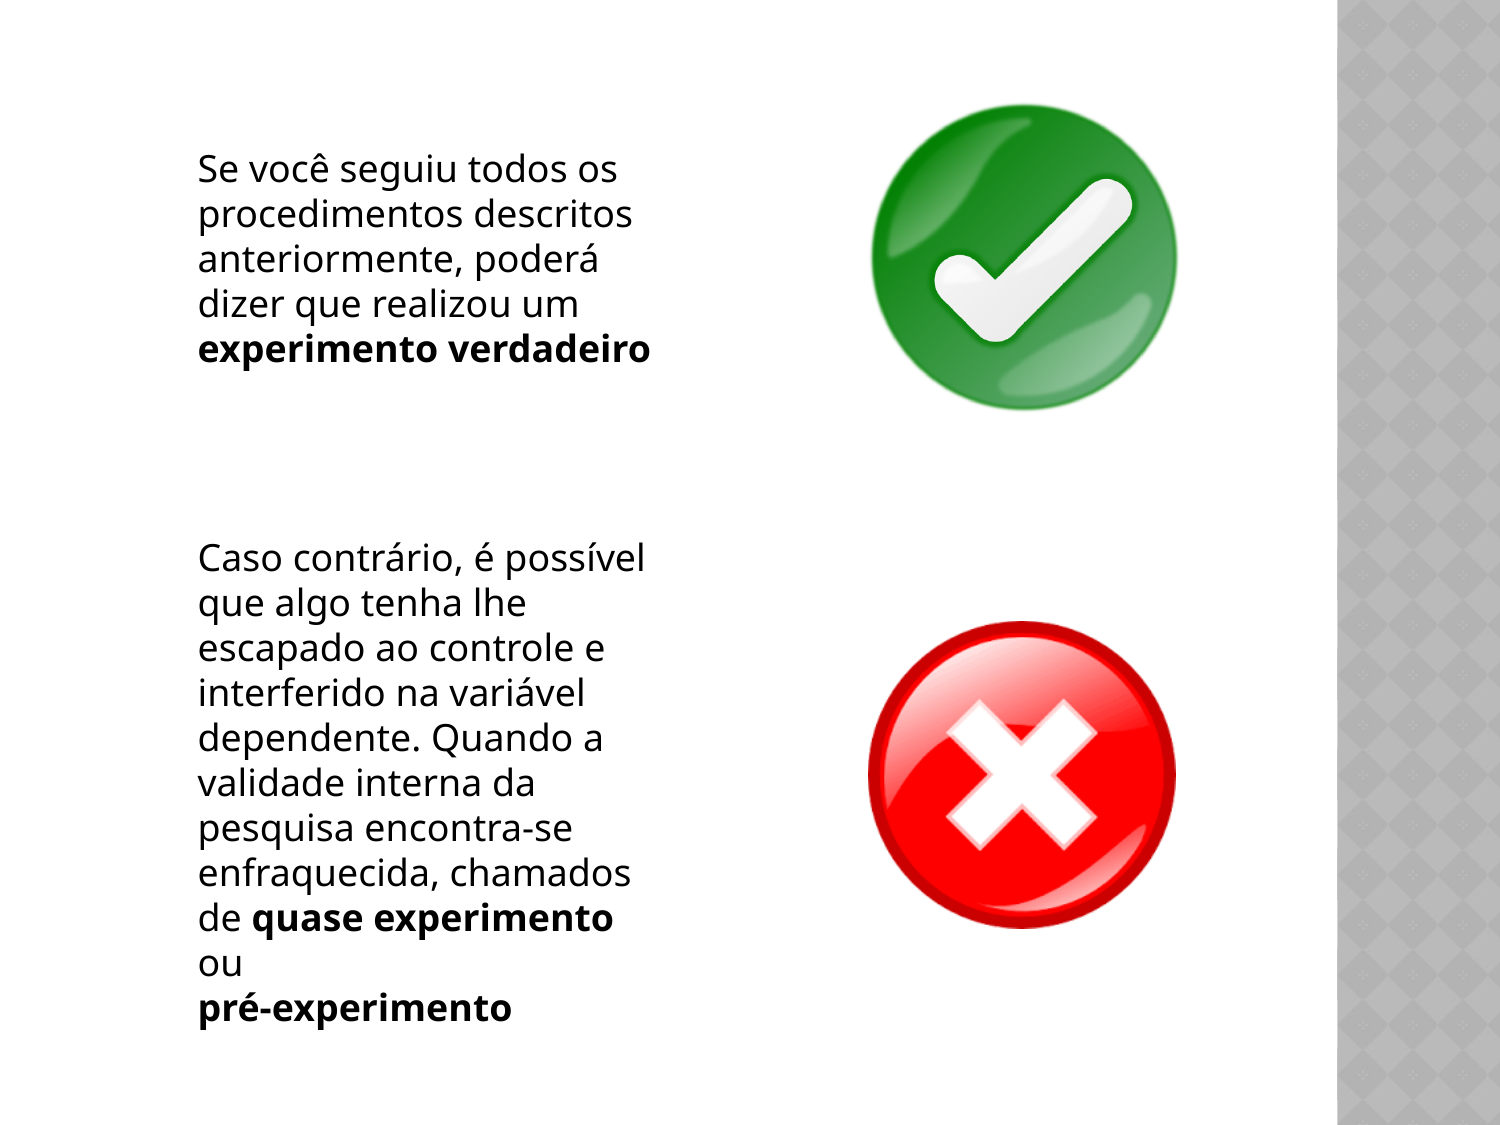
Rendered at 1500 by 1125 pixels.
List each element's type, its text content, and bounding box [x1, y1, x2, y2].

picture [867, 101, 1180, 413]
text_box Se você seguiu todos os procedimentos descritos anteriormente, poderá dizer que realizou um experimento verdadeiro [183, 137, 703, 377]
text_box Caso contrário, é possível que algo tenha lhe escapado ao controle e interferido na variável dependente. Quando a validade interna da pesquisa encontra-se enfraquecida, chamados de quase experimento ou pré-experimento [183, 527, 680, 1037]
picture [867, 621, 1176, 929]
